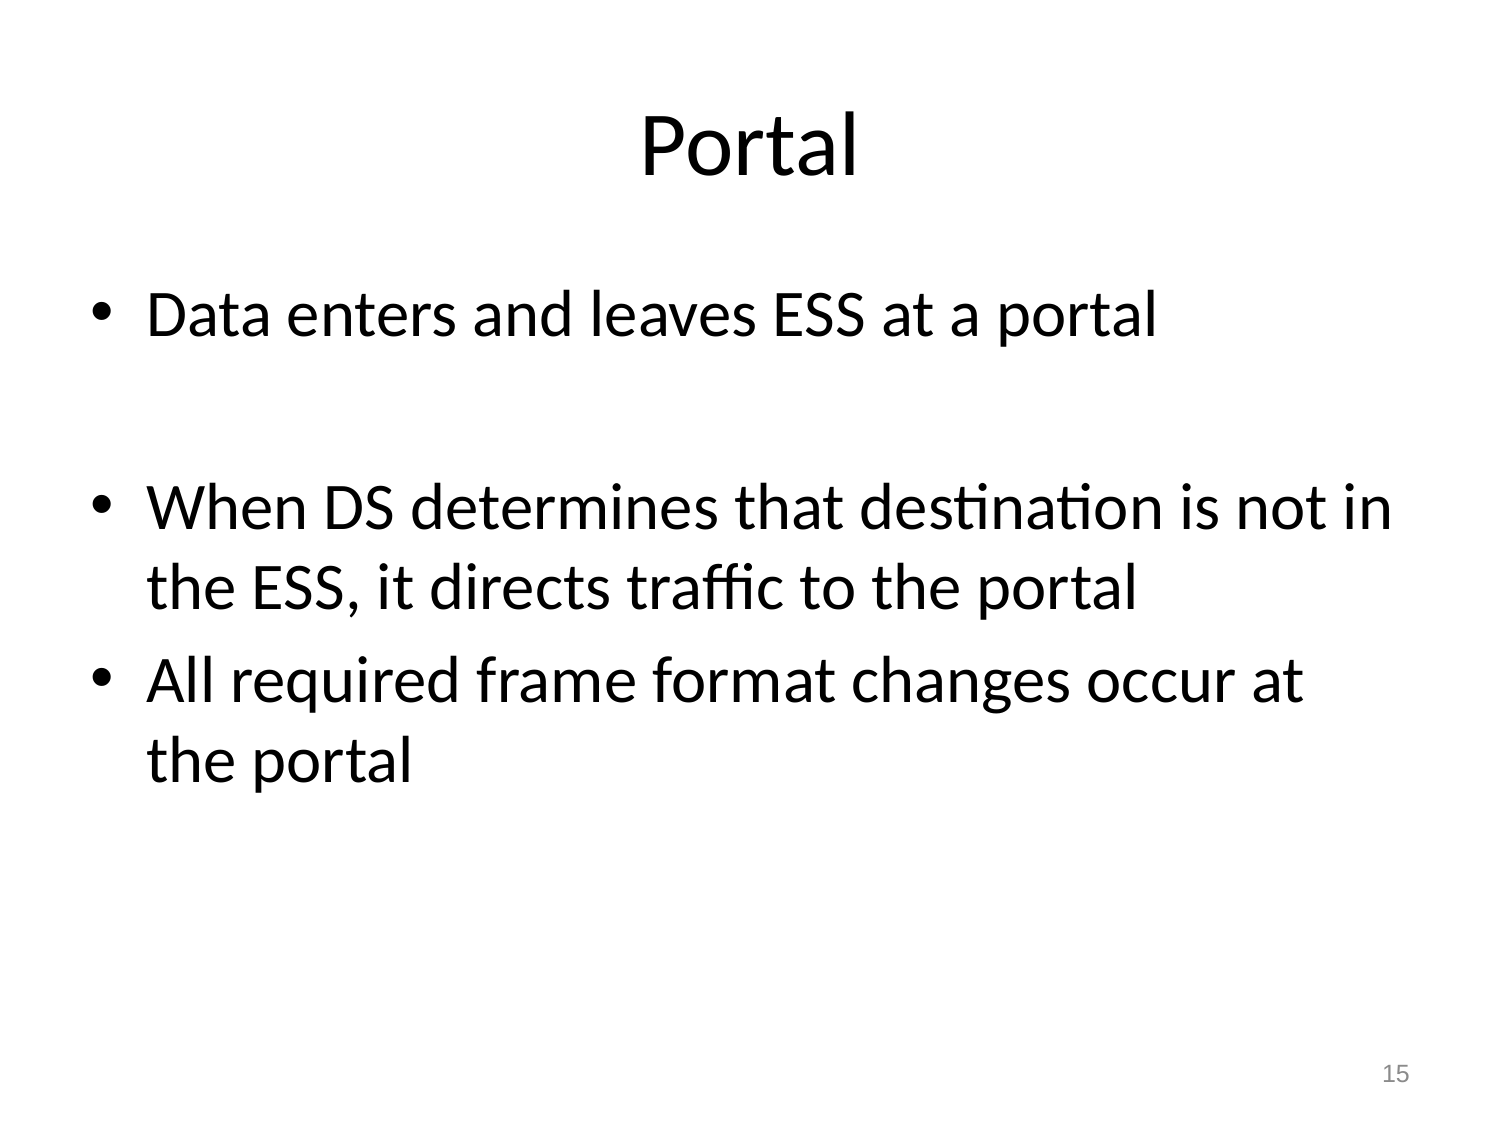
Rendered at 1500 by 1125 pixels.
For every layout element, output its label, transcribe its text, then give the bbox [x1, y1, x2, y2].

list Data enters and leaves ESS at a portal When DS determines that destination is not in the ESS, it directs traffic to the portal All required frame format changes occur at the portal [74, 262, 1426, 1006]
slide_number 15 [1074, 1042, 1425, 1103]
title Portal [74, 44, 1426, 233]
